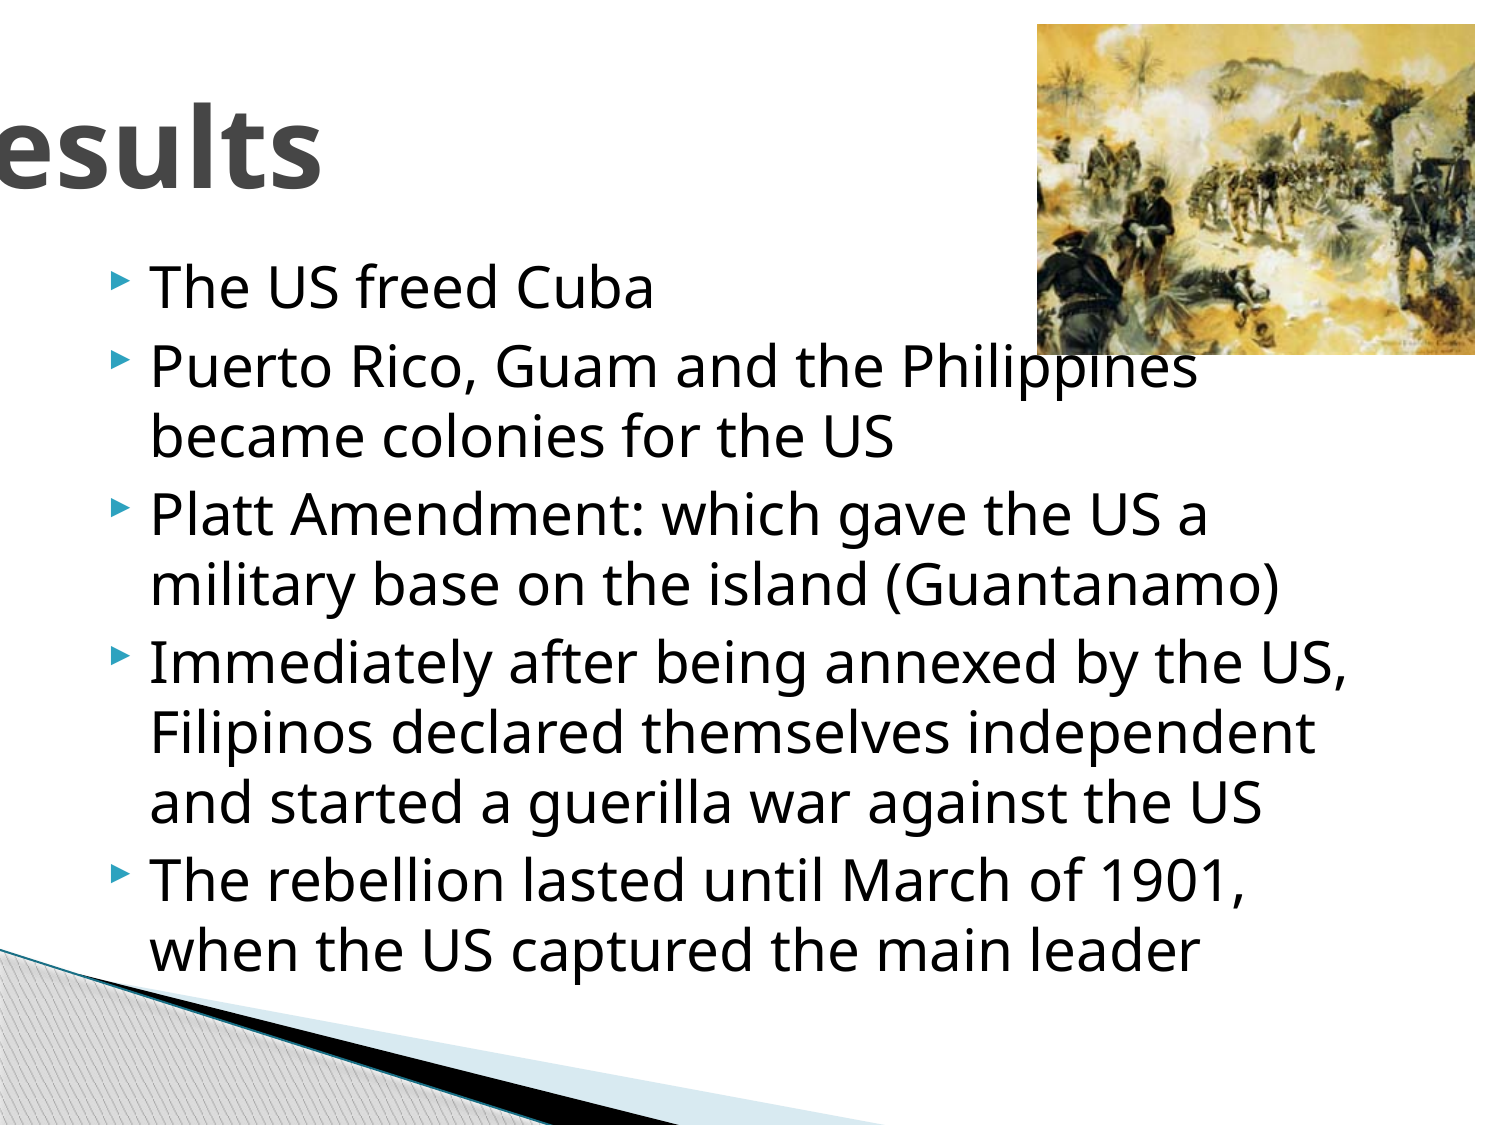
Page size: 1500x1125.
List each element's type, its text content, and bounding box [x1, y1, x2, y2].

title Results [0, 50, 1031, 238]
picture [1037, 24, 1476, 355]
list The US freed Cuba Puerto Rico, Guam and the Philippines became colonies for the US Platt Amendment: which gave the US a military base on the island (Guantanamo) Immediately after being annexed by the US, Filipinos declared themselves independent and started a guerilla war against the US The rebellion lasted until March of 1901, when the US captured the main leader [75, 243, 1425, 986]
